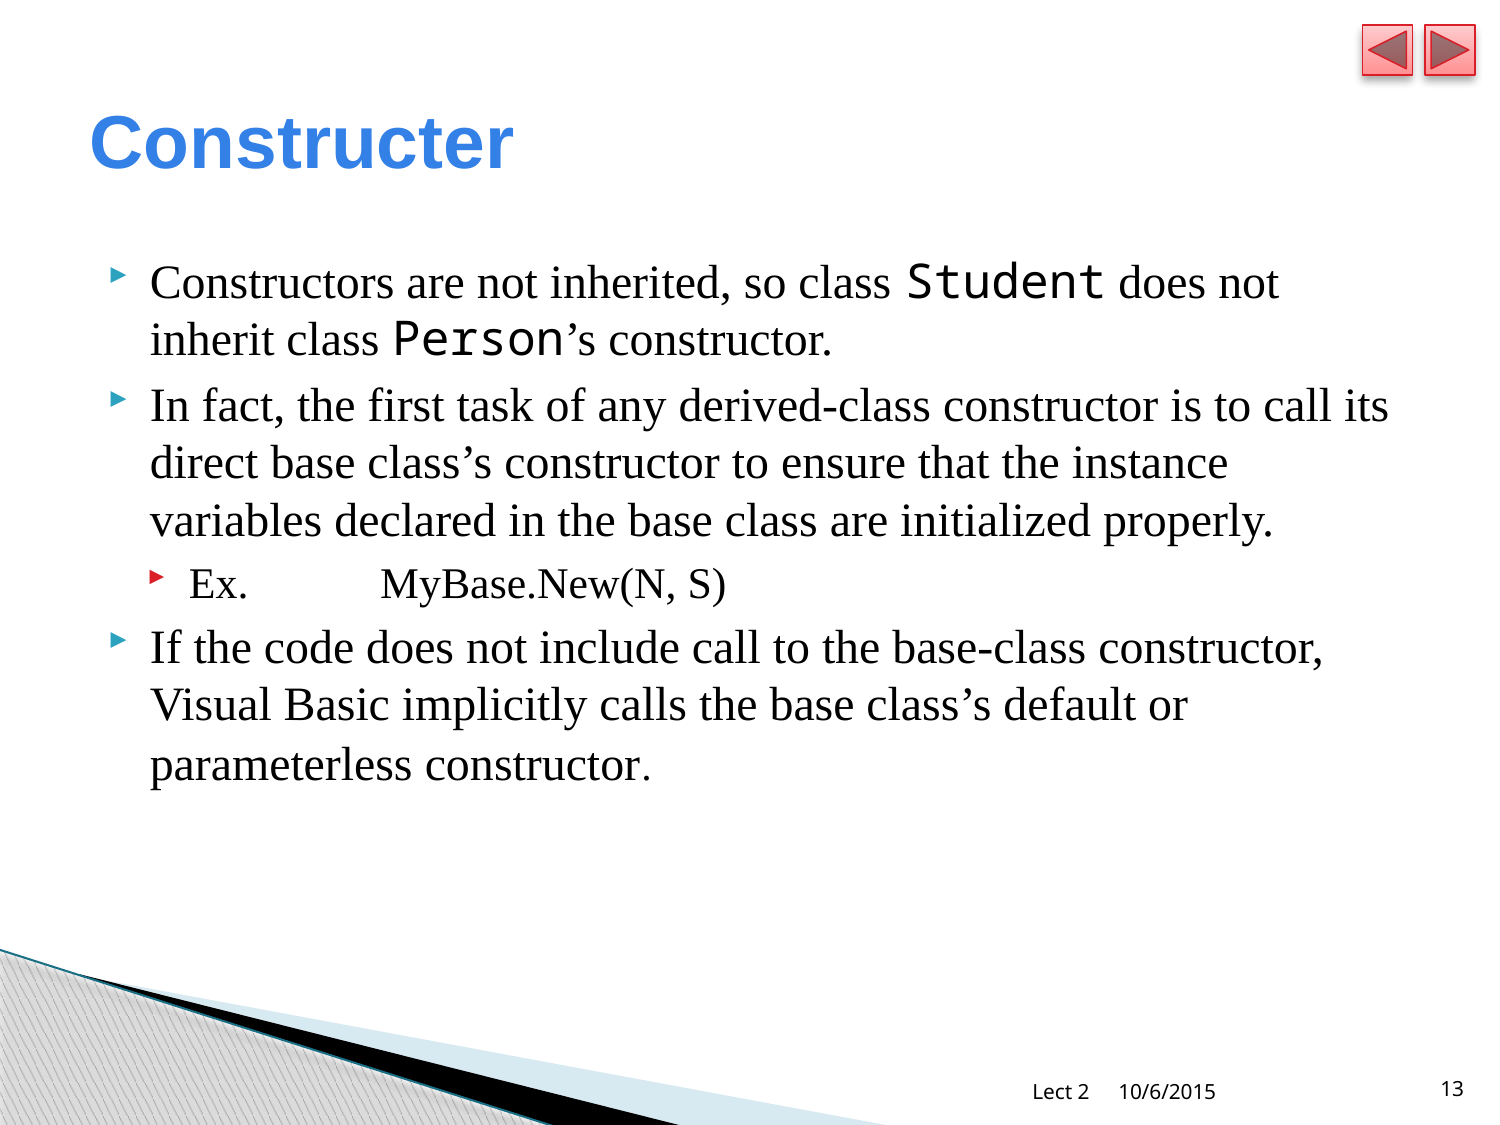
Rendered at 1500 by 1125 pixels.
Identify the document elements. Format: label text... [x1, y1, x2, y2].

list Constructors are not inherited, so class Student does not inherit class Person’s constructor. In fact, the first task of any derived-class constructor is to call its direct base class’s constructor to ensure that the instance variables declared in the base class are initialized properly. Ex. MyBase.New(N, S) If the code does not include call to the base-class constructor, Visual Basic implicitly calls the base class’s default or parameterless constructor. [74, 242, 1426, 986]
slide_number 13 [1418, 1051, 1479, 1112]
footer Lect 2 [650, 1051, 1105, 1112]
title Constructer [75, 45, 1425, 233]
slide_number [1105, 1051, 1418, 1112]
